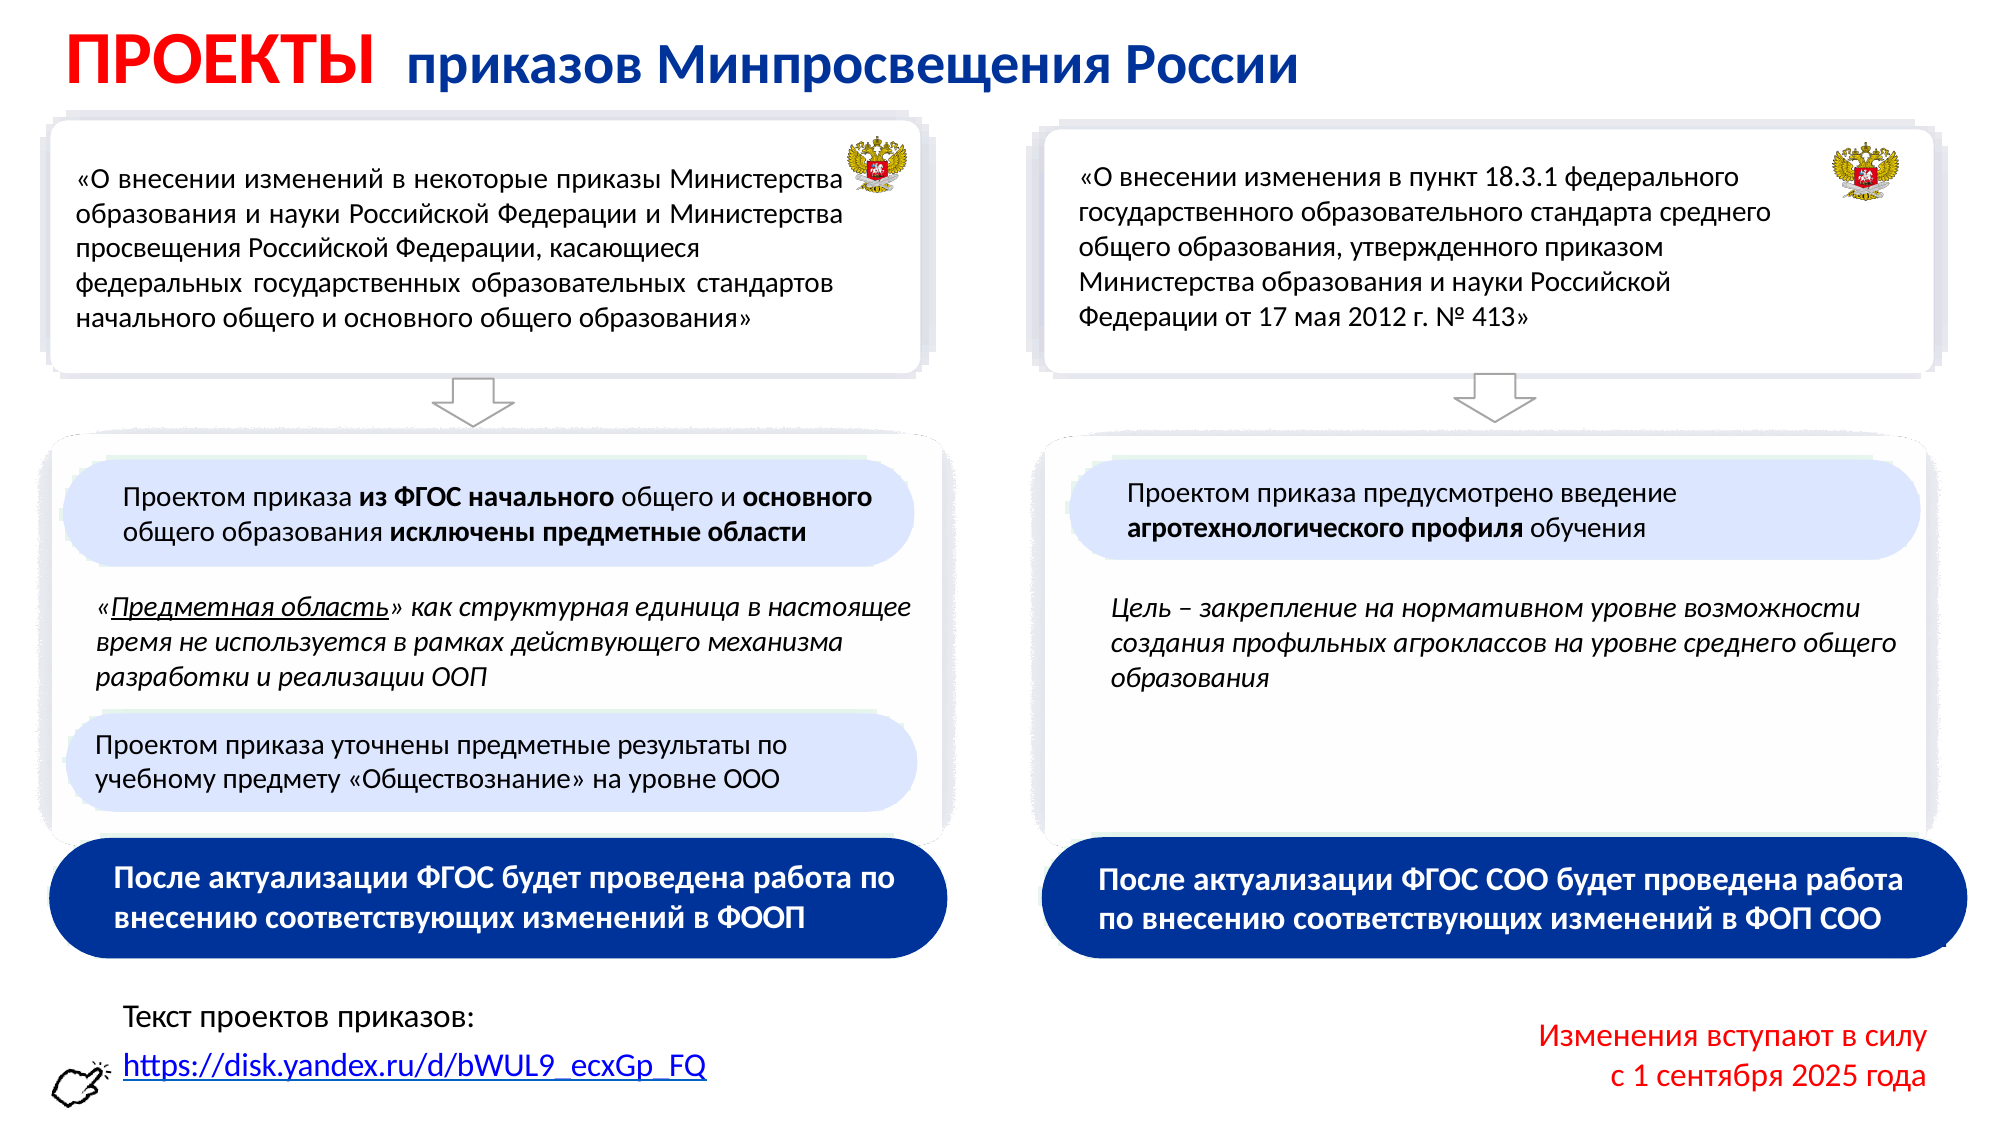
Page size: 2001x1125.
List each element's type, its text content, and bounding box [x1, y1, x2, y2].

title ПРОЕКТЫ приказов Минпросвещения России [63, 6, 1307, 71]
text_box После актуализации ФГОС будет проведена работа по внесению соответствующих изменений в ФООП Текст проектов приказов: https://disk.yandex.ru/d/bWUL9_ecxGp_FQ [111, 1014, 901, 1083]
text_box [431, 372, 1538, 428]
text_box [0, 64, 983, 387]
picture [49, 1056, 113, 1113]
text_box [0, 389, 1042, 1006]
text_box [947, 142, 2000, 786]
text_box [1047, 786, 2000, 1006]
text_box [847, 73, 1997, 371]
text_box Изменения вступают в силу с 1 сентября 2025 года [1536, 1013, 1933, 1093]
